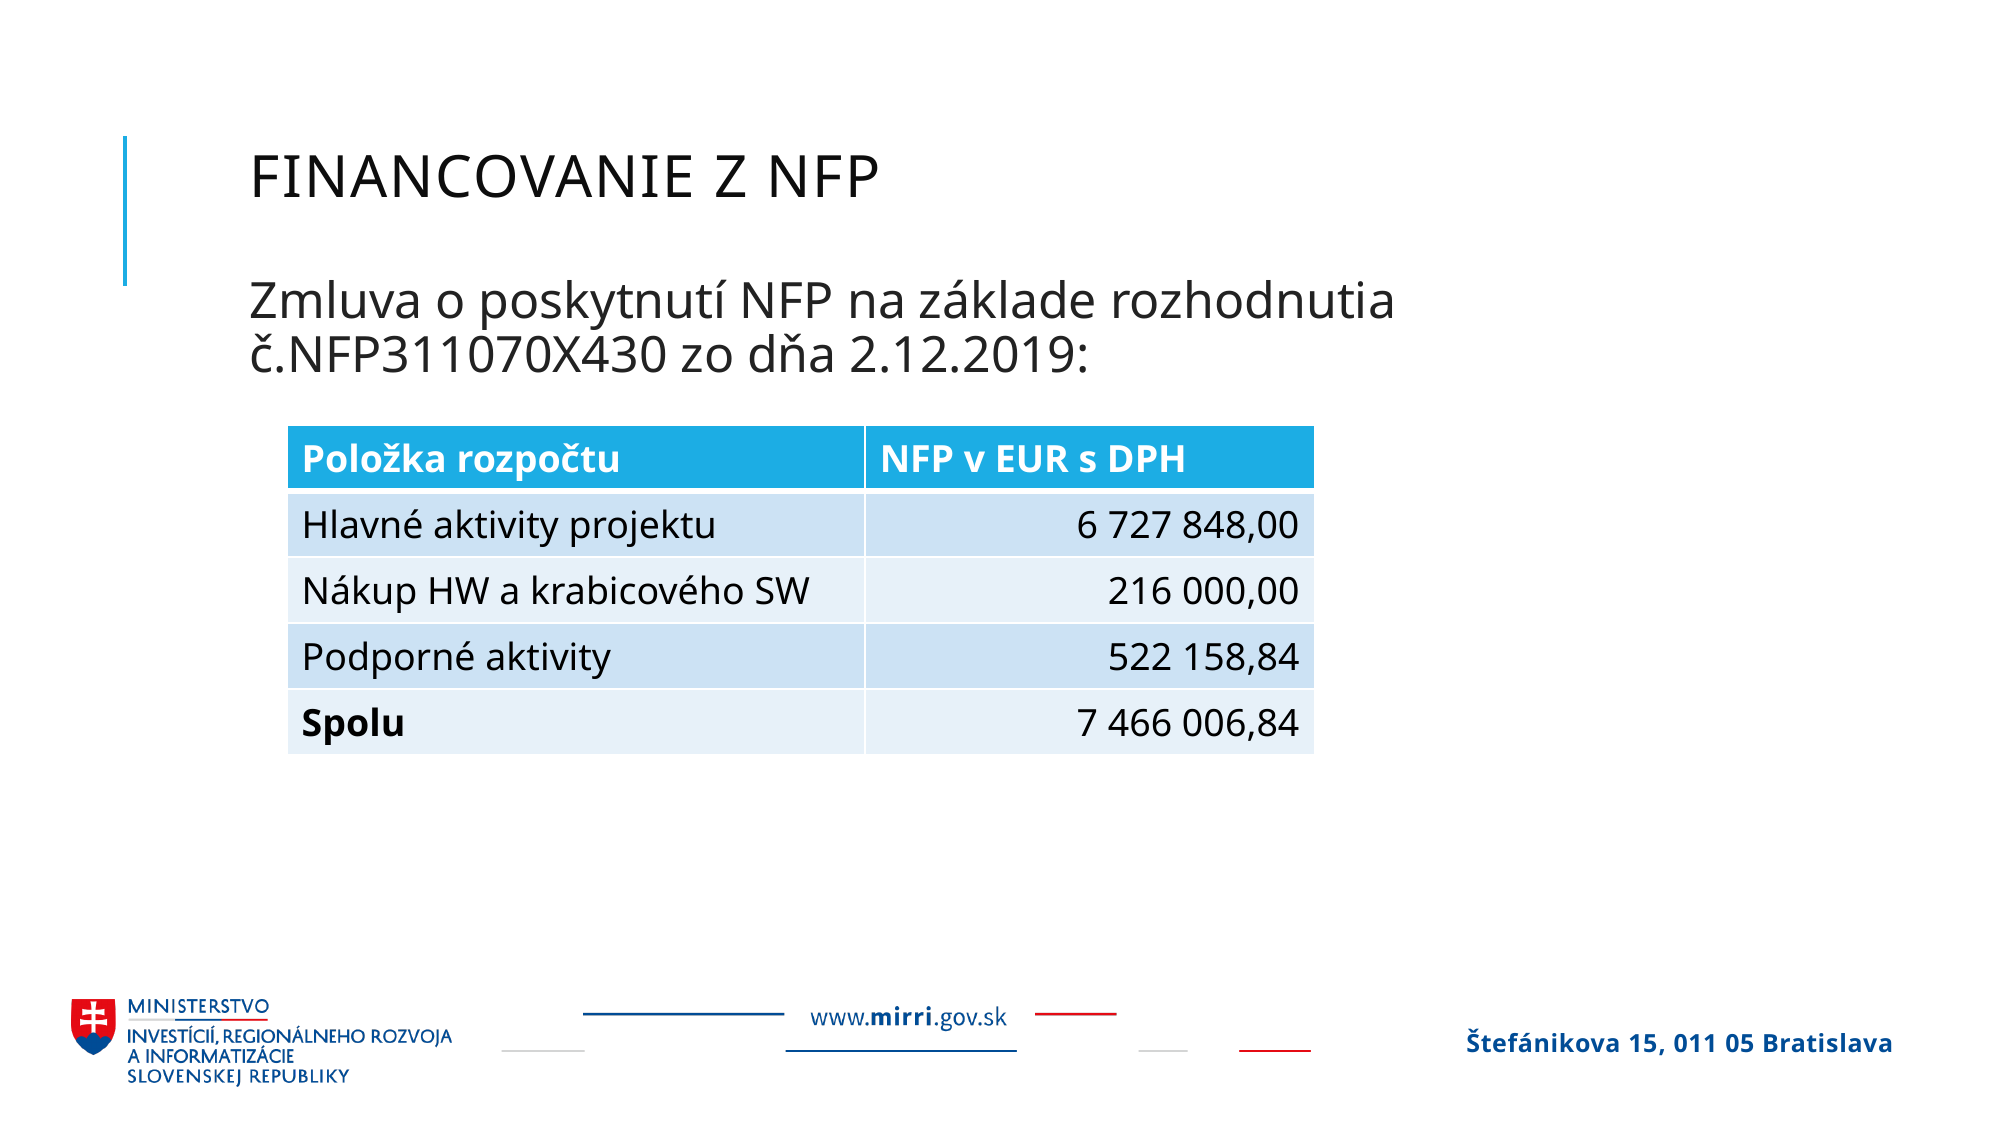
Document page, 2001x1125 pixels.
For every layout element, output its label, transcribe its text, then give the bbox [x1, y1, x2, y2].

table_cell 216 000,00 [866, 558, 1314, 622]
table_header Položka rozpočtu [288, 426, 864, 488]
table_cell 6 727 848,00 [866, 494, 1314, 556]
table_cell Podporné aktivity [288, 624, 864, 688]
table_cell Nákup HW a krabicového SW [288, 558, 864, 622]
picture [501, 1006, 1311, 1052]
table_cell 522 158,84 [866, 624, 1314, 688]
table_cell 7 466 006,84 [866, 690, 1314, 754]
table_cell Hlavné aktivity projektu [288, 494, 864, 556]
title Financovanie z NFP [249, 153, 1750, 275]
list Zmluva o poskytnutí NFP na základe rozhodnutia č.NFP311070X430 zo dňa 2.12.2019: [249, 275, 1750, 406]
table_cell Spolu [288, 690, 864, 754]
picture [71, 999, 452, 1087]
table_header NFP v EUR s DPH [866, 426, 1314, 488]
